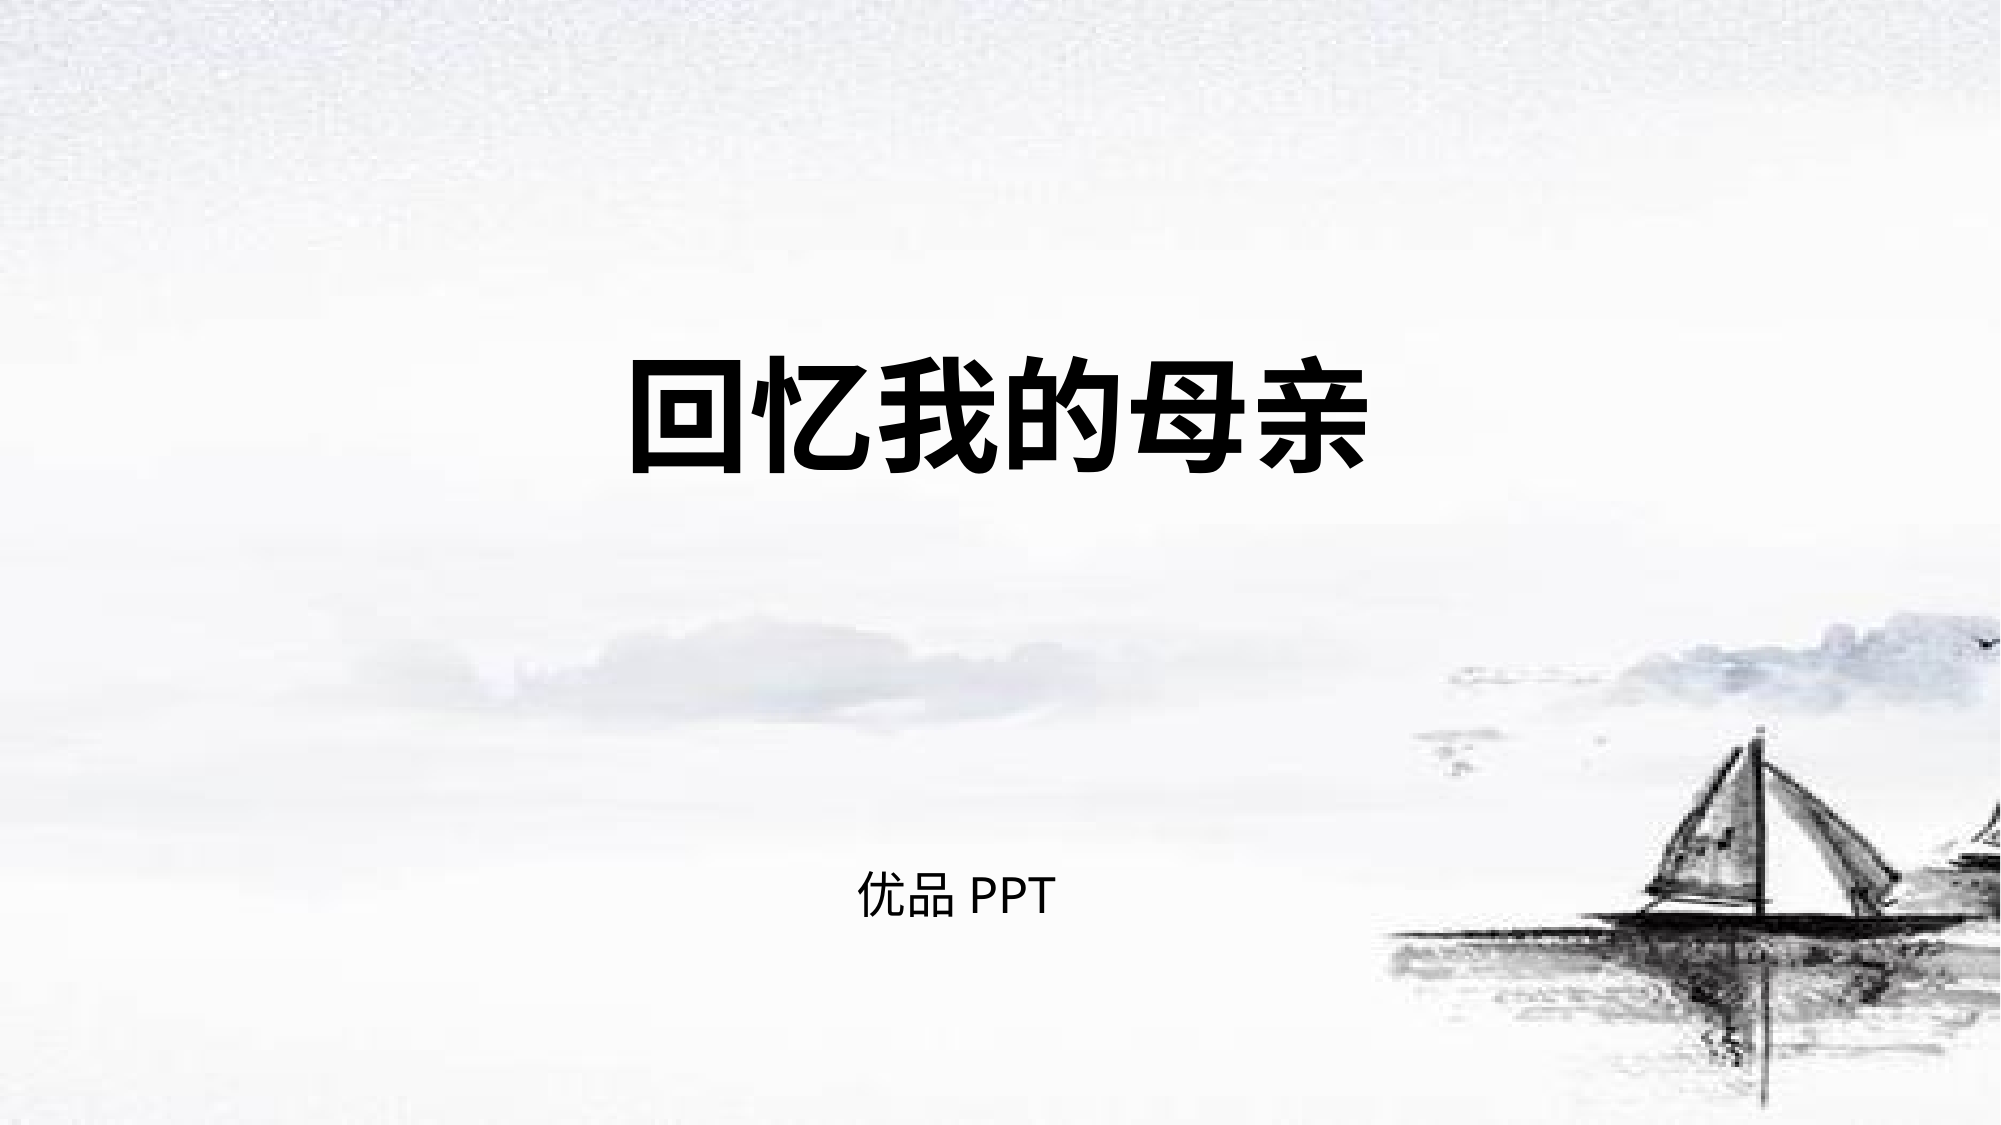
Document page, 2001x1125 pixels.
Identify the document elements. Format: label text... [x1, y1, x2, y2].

text_box 回忆我的母亲 [249, 330, 1750, 495]
text_box 优品PPT [841, 849, 1184, 931]
picture [0, 0, 2001, 1125]
